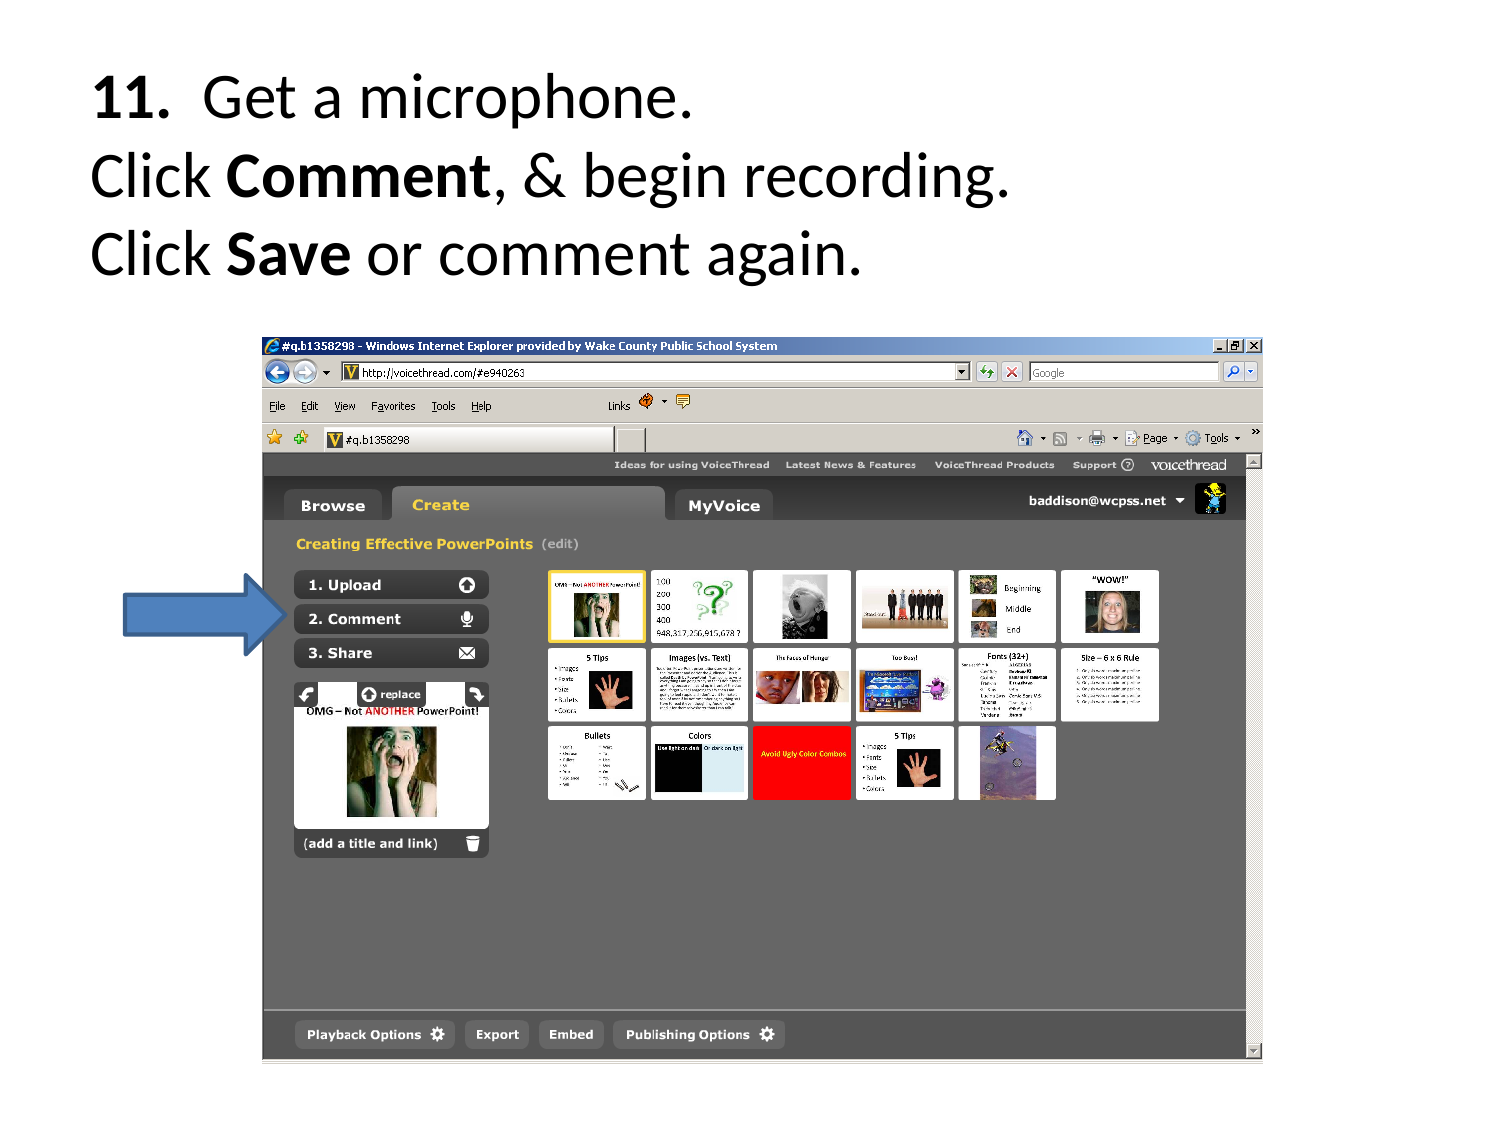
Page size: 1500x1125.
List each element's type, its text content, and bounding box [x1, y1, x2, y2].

text_box [122, 573, 257, 657]
picture [262, 337, 1263, 1065]
title 11. Get a microphone. Click Comment, & begin recording. Click Save or comment again. [75, 45, 1425, 375]
